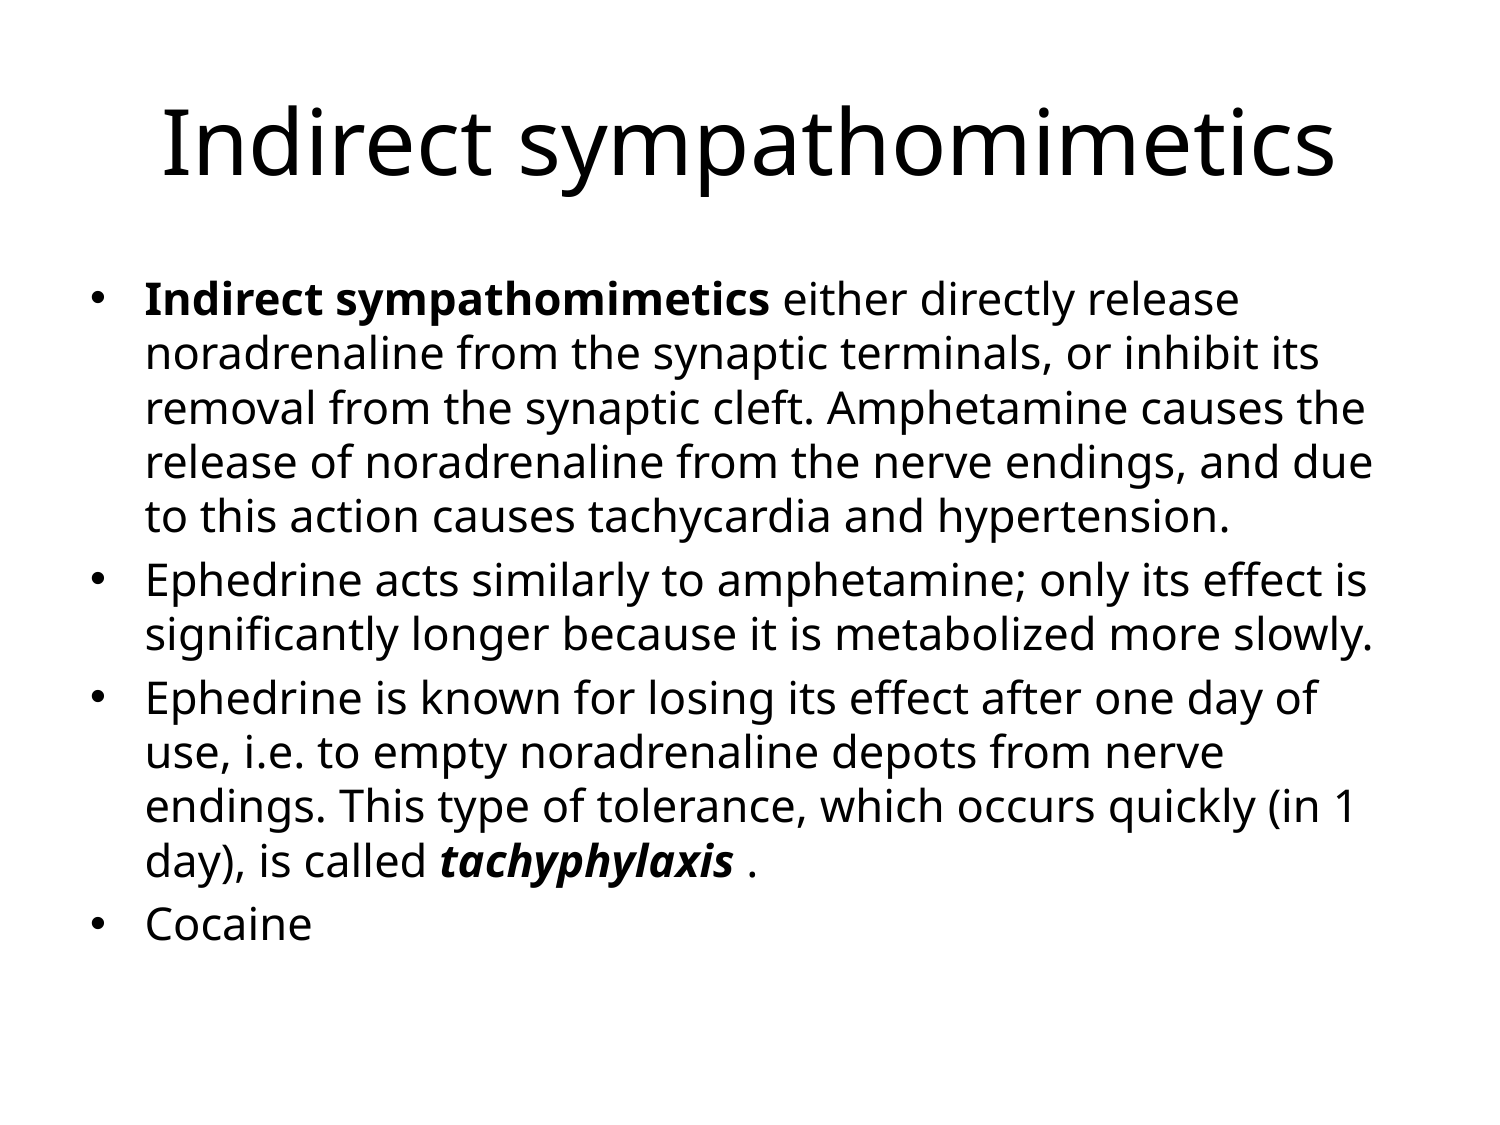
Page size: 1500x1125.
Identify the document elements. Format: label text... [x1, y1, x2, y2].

list Indirect sympathomimetics either directly release noradrenaline from the synaptic terminals, or inhibit its removal from the synaptic cleft. Amphetamine causes the release of noradrenaline from the nerve endings, and due to this action causes tachycardia and hypertension. Ephedrine acts similarly to amphetamine; only its effect is significantly longer because it is metabolized more slowly. Ephedrine is known for losing its effect after one day of use, i.e. to empty noradrenaline depots from nerve endings. This type of tolerance, which occurs quickly (in 1 day), is called tachyphylaxis . Cocaine [75, 262, 1425, 1005]
title Indirect sympathomimetics [75, 45, 1425, 233]
